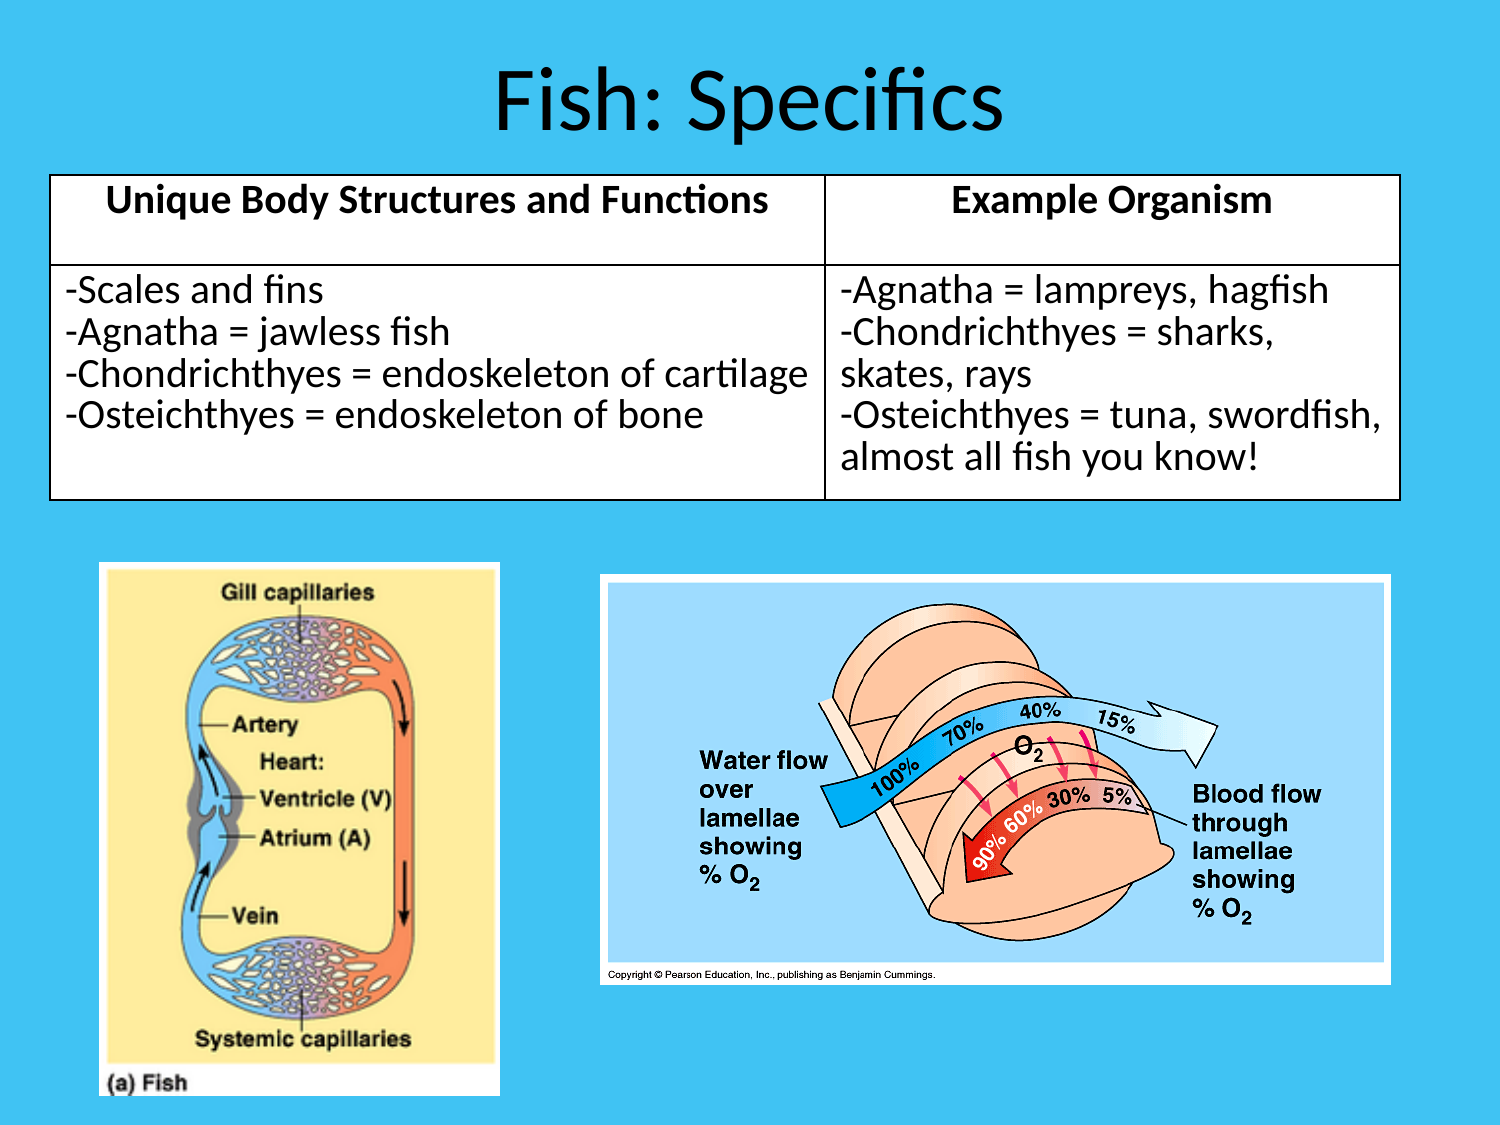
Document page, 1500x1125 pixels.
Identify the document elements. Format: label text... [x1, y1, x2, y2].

picture [99, 562, 501, 1097]
table_header Example Organism [826, 176, 1399, 264]
table_cell -Agnatha = lampreys, hagfish -Chondrichthyes = sharks, skates, rays -Osteichthyes = tuna, swordfish, almost all fish you know! [826, 266, 1399, 499]
table_header Unique Body Structures and Functions [51, 176, 824, 264]
title Fish: Specifics [75, 0, 1425, 188]
table_cell -Scales and fins -Agnatha = jawless fish -Chondrichthyes = endoskeleton of cartilage -Osteichthyes = endoskeleton of bone [51, 266, 824, 499]
picture [599, 574, 1392, 985]
